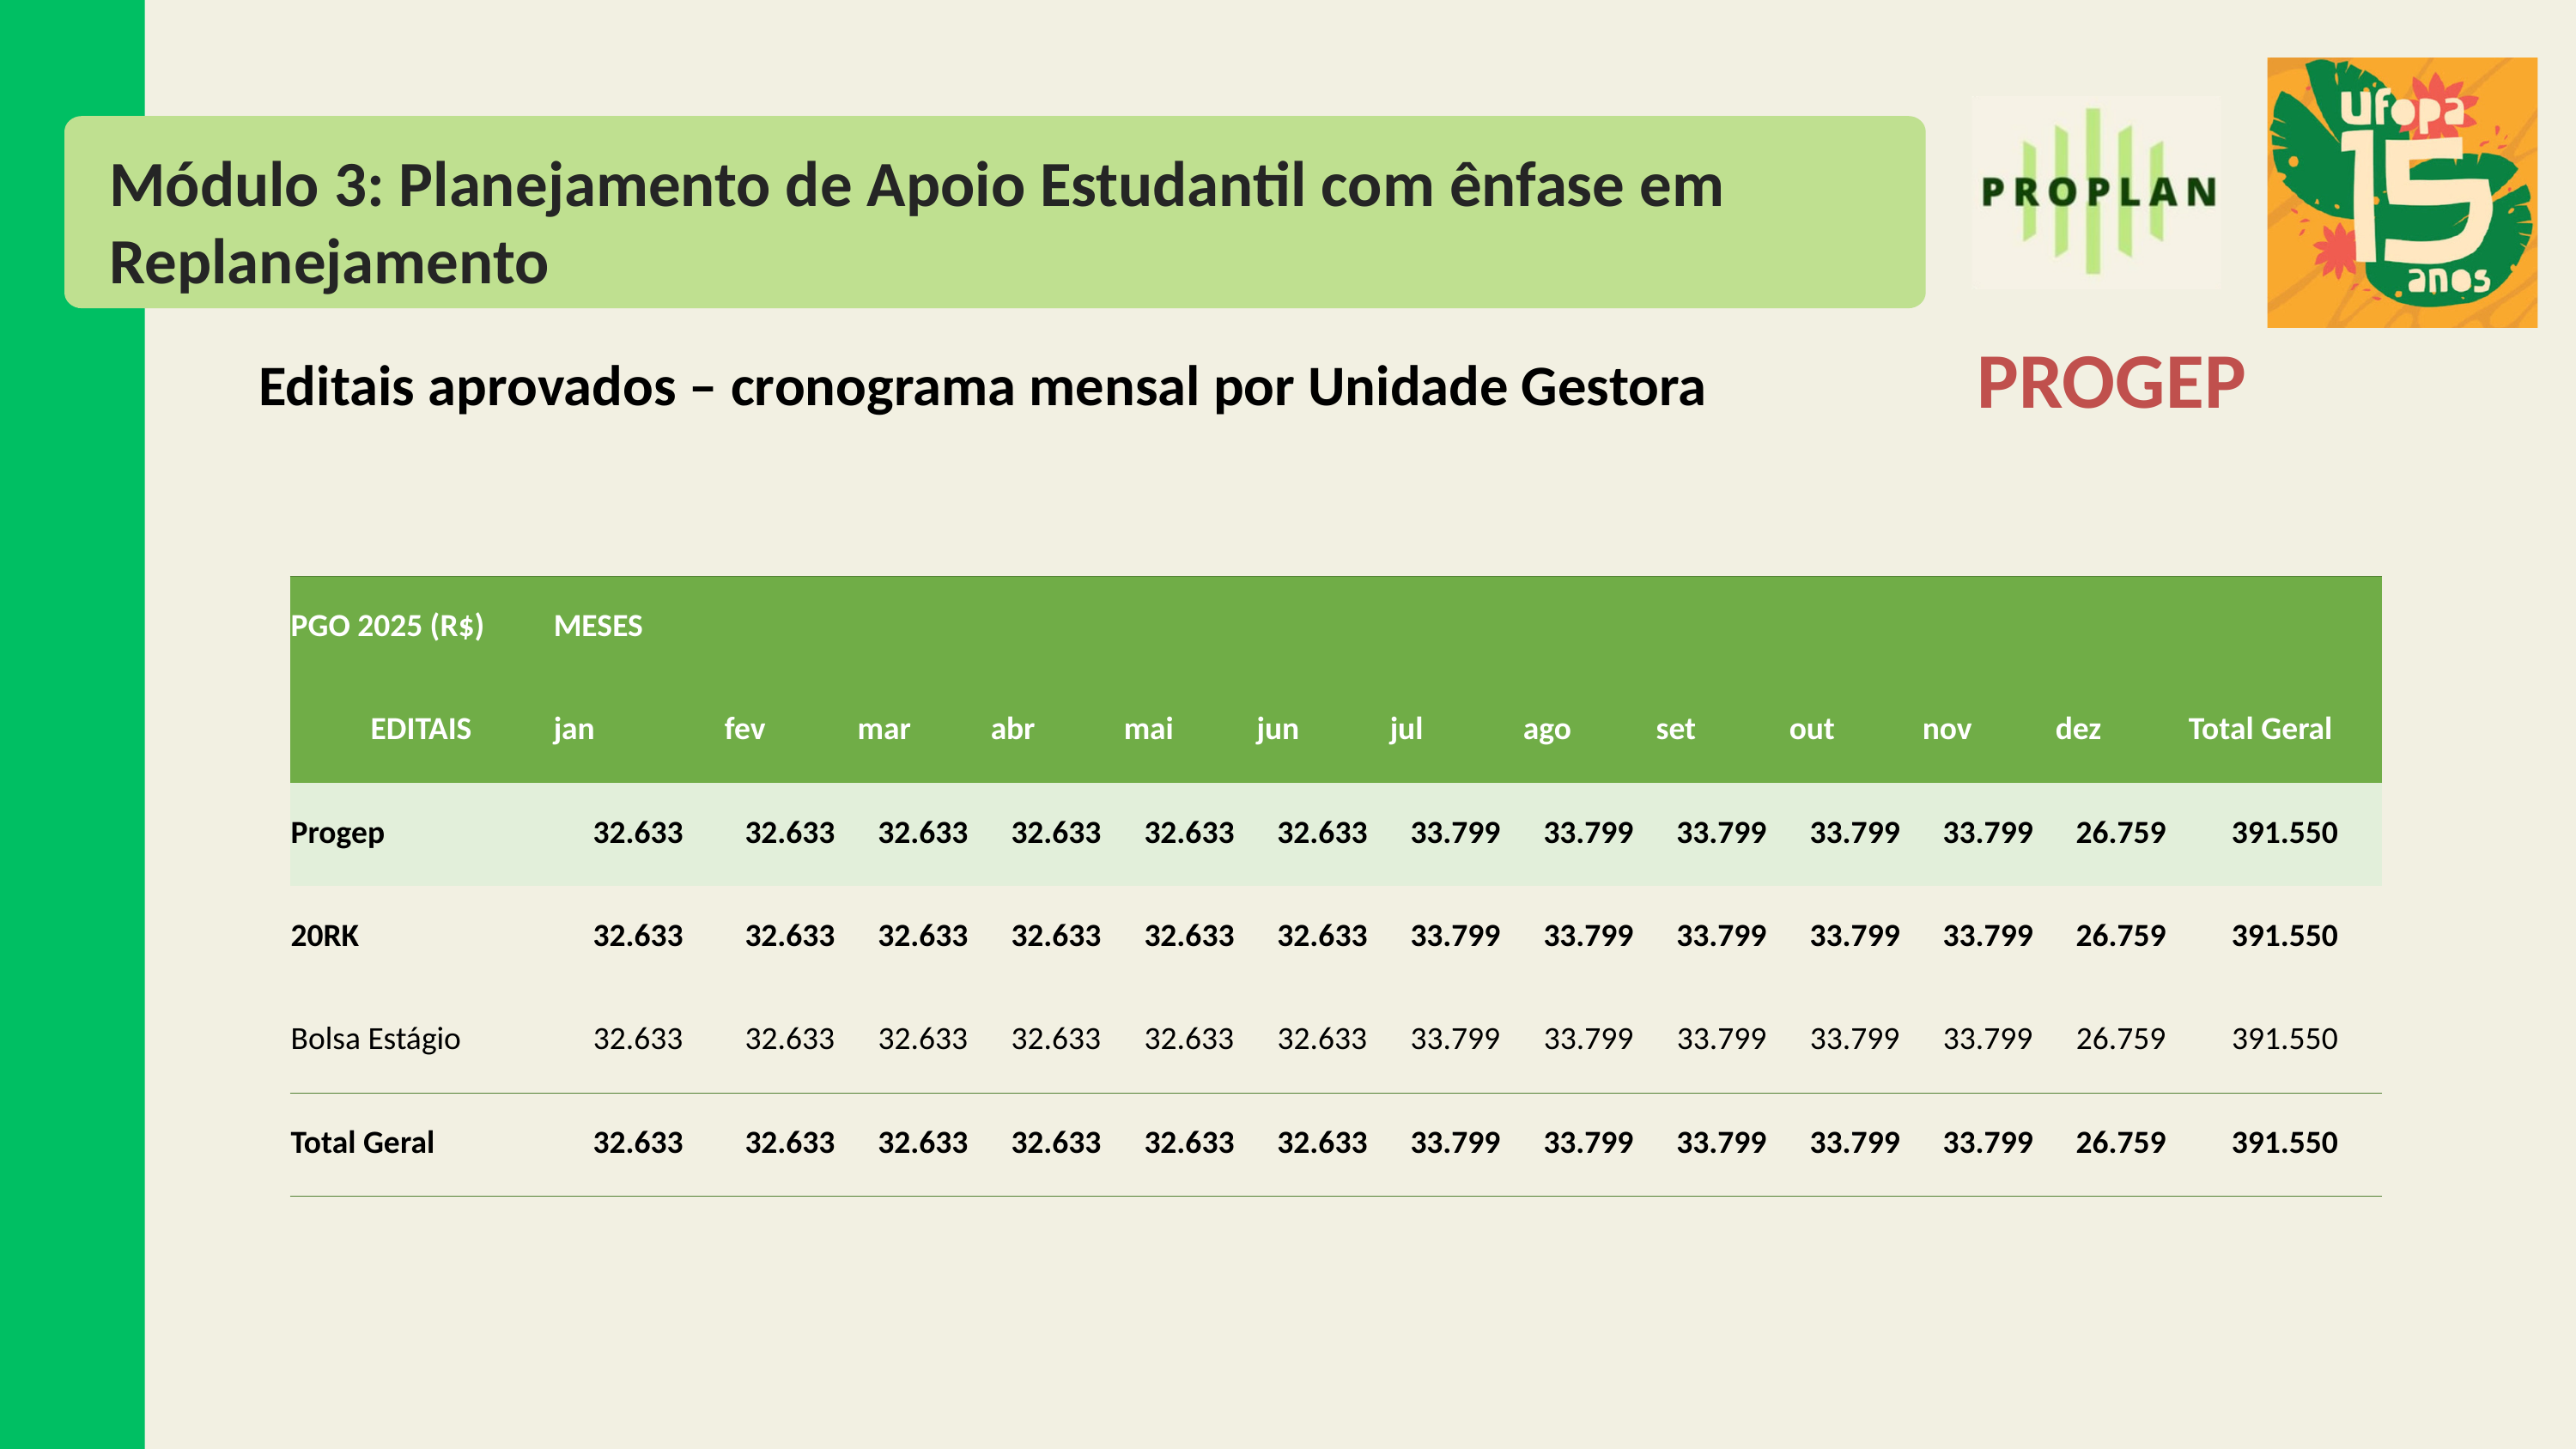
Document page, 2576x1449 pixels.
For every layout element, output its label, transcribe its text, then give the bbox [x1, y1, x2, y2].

table_cell 32.633 [723, 886, 856, 990]
table_cell jul [1389, 680, 1522, 783]
table_cell Progep [290, 783, 553, 886]
table_cell 33.799 [1522, 886, 1656, 990]
table_cell nov [1922, 680, 2055, 783]
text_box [64, 115, 1926, 309]
table_cell dez [2055, 680, 2188, 783]
table_cell 33.799 [1656, 990, 1789, 1093]
table_header [856, 577, 989, 680]
table_cell 33.799 [1389, 886, 1522, 990]
table_cell 26.759 [2055, 886, 2188, 990]
table_cell 33.799 [1922, 990, 2055, 1093]
table_cell 33.799 [1922, 886, 2055, 990]
table_cell 32.633 [553, 1094, 723, 1196]
table_cell 33.799 [1522, 990, 1656, 1093]
table_header [2055, 577, 2188, 680]
table_cell 33.799 [1656, 886, 1789, 990]
table_header MESES [553, 577, 723, 680]
table_cell jan [553, 680, 723, 783]
table_cell out [1789, 680, 1922, 783]
table_cell ago [1522, 680, 1656, 783]
table_cell 26.759 [2055, 990, 2188, 1093]
table_cell 32.633 [1122, 1094, 1256, 1196]
table_cell 32.633 [1256, 1094, 1389, 1196]
table_cell mar [856, 680, 989, 783]
table_header [1122, 577, 1256, 680]
table_cell 32.633 [1256, 783, 1389, 886]
table_cell 33.799 [1656, 1094, 1789, 1196]
table_cell 33.799 [1522, 1094, 1656, 1196]
table_cell 32.633 [553, 886, 723, 990]
table_cell 32.633 [989, 783, 1122, 886]
table_cell Total Geral [2188, 680, 2382, 783]
table_cell 33.799 [1656, 783, 1789, 886]
table_cell 20RK [290, 886, 553, 990]
table_cell mai [1122, 680, 1256, 783]
table_cell 33.799 [1922, 1094, 2055, 1196]
table_header [1922, 577, 2055, 680]
table_cell 32.633 [723, 783, 856, 886]
table_header PGO 2025 (R$) [290, 577, 553, 680]
table_header [1789, 577, 1922, 680]
table_cell 32.633 [989, 1094, 1122, 1196]
table_cell 391.550 [2188, 783, 2382, 886]
table_cell 32.633 [723, 1094, 856, 1196]
table_cell 33.799 [1389, 1094, 1522, 1196]
table_cell 32.633 [856, 1094, 989, 1196]
table_cell set [1656, 680, 1789, 783]
table_cell 33.799 [1389, 990, 1522, 1093]
text_box [1971, 96, 2221, 289]
table_header [989, 577, 1122, 680]
table_cell abr [989, 680, 1122, 783]
table_cell 32.633 [856, 886, 989, 990]
text_box [2267, 58, 2538, 328]
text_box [0, 0, 145, 1449]
table_cell 32.633 [989, 990, 1122, 1093]
table_cell 33.799 [1789, 1094, 1922, 1196]
table_cell fev [723, 680, 856, 783]
table_cell 32.633 [1122, 990, 1256, 1093]
table_cell Bolsa Estágio [290, 990, 553, 1093]
text_box PROGEP [1955, 323, 2268, 430]
table_cell 32.633 [1256, 886, 1389, 990]
table_cell EDITAIS [290, 680, 553, 783]
table_header [2188, 577, 2382, 680]
table_cell 33.799 [1389, 783, 1522, 886]
table_cell 32.633 [1256, 990, 1389, 1093]
table_cell 32.633 [1122, 886, 1256, 990]
table_cell 391.550 [2188, 1094, 2382, 1196]
table_header [723, 577, 856, 680]
table_header [1656, 577, 1789, 680]
table_cell 33.799 [1522, 783, 1656, 886]
table_cell 32.633 [856, 990, 989, 1093]
table_cell 32.633 [553, 990, 723, 1093]
table_cell 32.633 [856, 783, 989, 886]
table_cell 26.759 [2055, 1094, 2188, 1196]
table_cell 391.550 [2188, 990, 2382, 1093]
table_cell 32.633 [1122, 783, 1256, 886]
table_cell 32.633 [553, 783, 723, 886]
table_cell 20GK [60, 118, 145, 317]
table_cell 33.799 [1789, 783, 1922, 886]
table_cell jun [1256, 680, 1389, 783]
table_cell 26.759 [2055, 783, 2188, 886]
table_header [1522, 577, 1656, 680]
table_cell 33.799 [1789, 990, 1922, 1093]
table_cell 391.550 [2188, 886, 2382, 990]
table_cell 33.799 [1789, 886, 1922, 990]
table_header [1256, 577, 1389, 680]
table_header [1389, 577, 1522, 680]
table_cell 32.633 [723, 990, 856, 1093]
text_box Editais aprovados – cronograma mensal por Unidade Gestora [246, 342, 1921, 423]
table_cell Total Geral [290, 1094, 553, 1196]
table_cell 32.633 [989, 886, 1122, 990]
table_cell 33.799 [1922, 783, 2055, 886]
